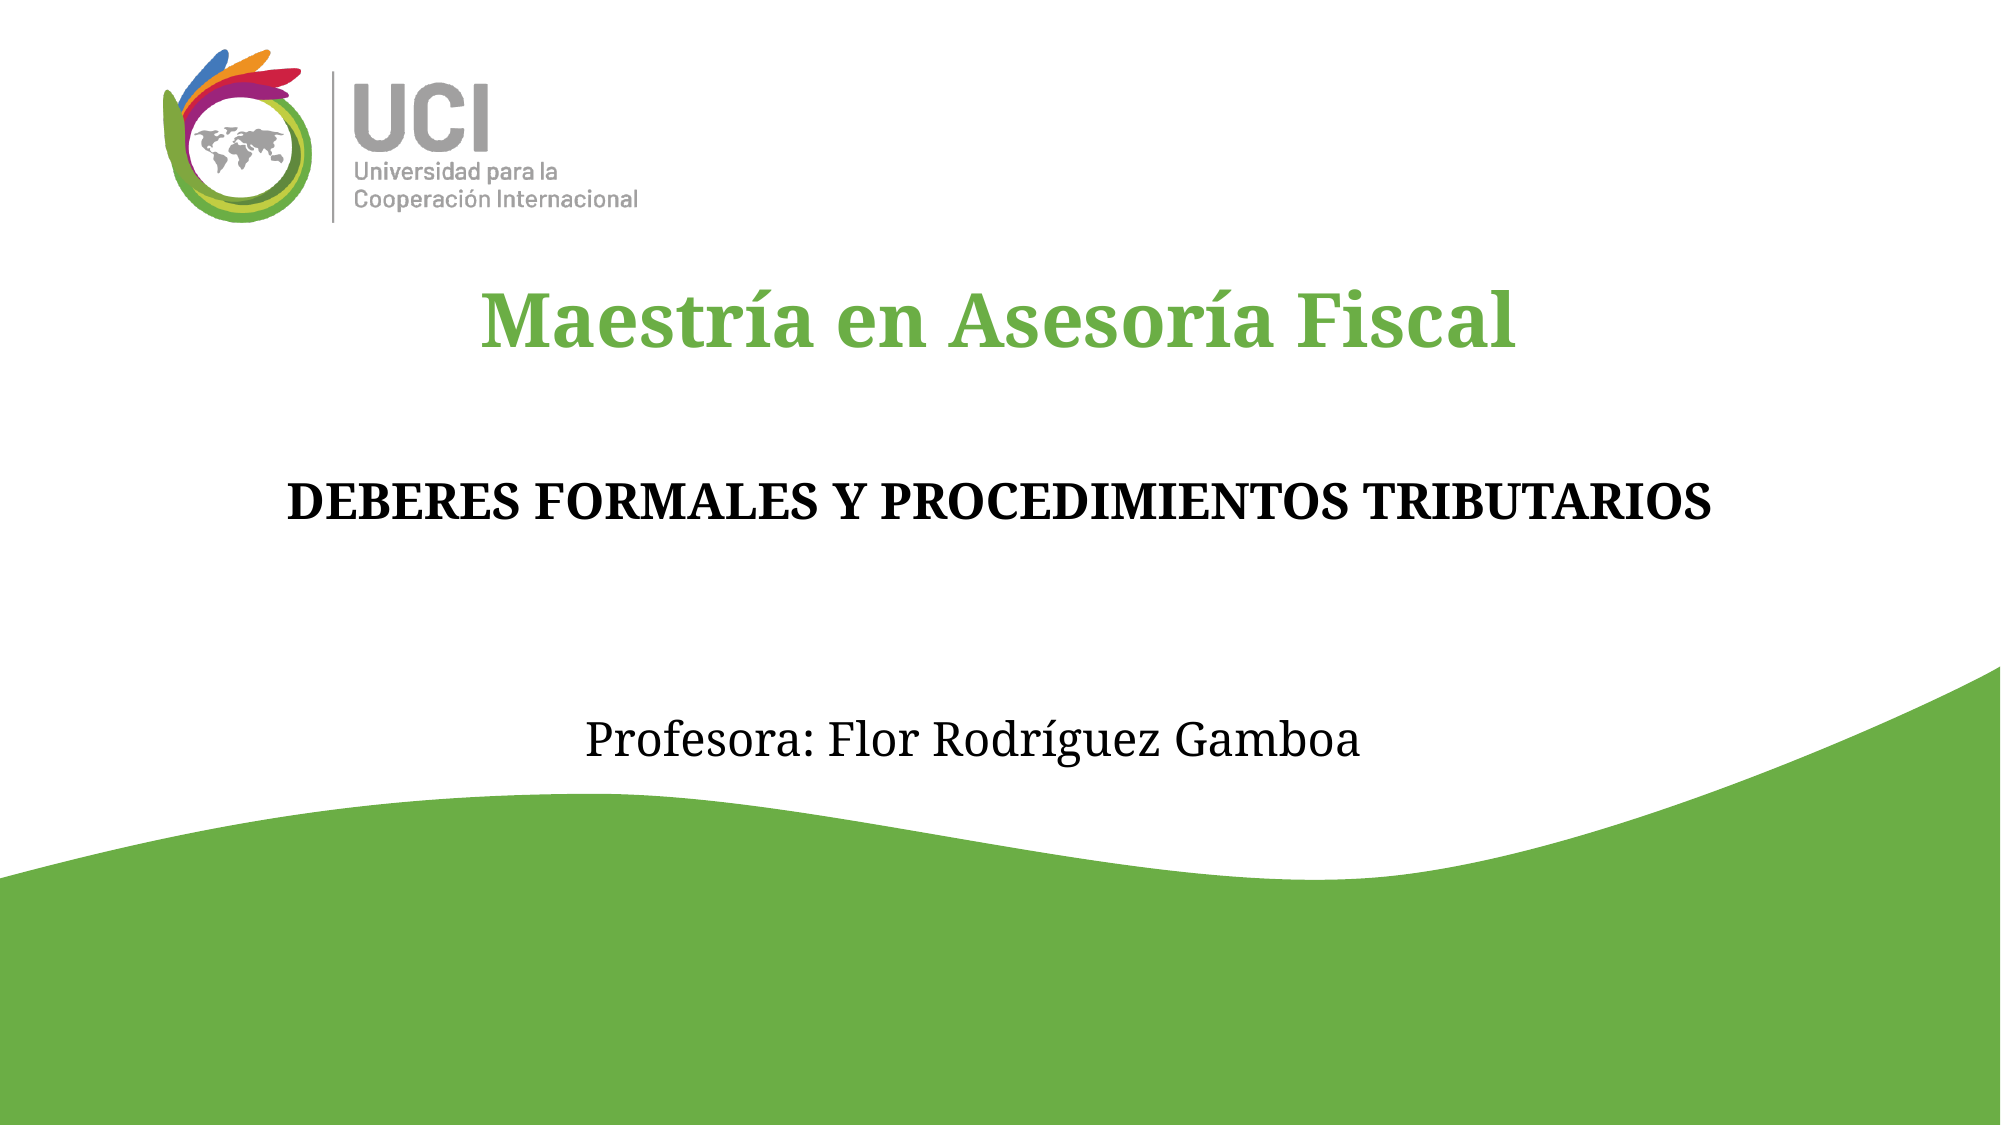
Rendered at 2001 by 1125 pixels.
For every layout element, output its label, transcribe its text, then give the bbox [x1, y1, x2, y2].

title Maestría en Asesoría Fiscal [136, 268, 1862, 372]
list Profesora: Flor Rodríguez Gamboa [569, 708, 1428, 785]
picture [136, 15, 663, 257]
list DEBERES FORMALES Y PROCEDIMIENTOS TRIBUTARIOS [137, 468, 1863, 657]
